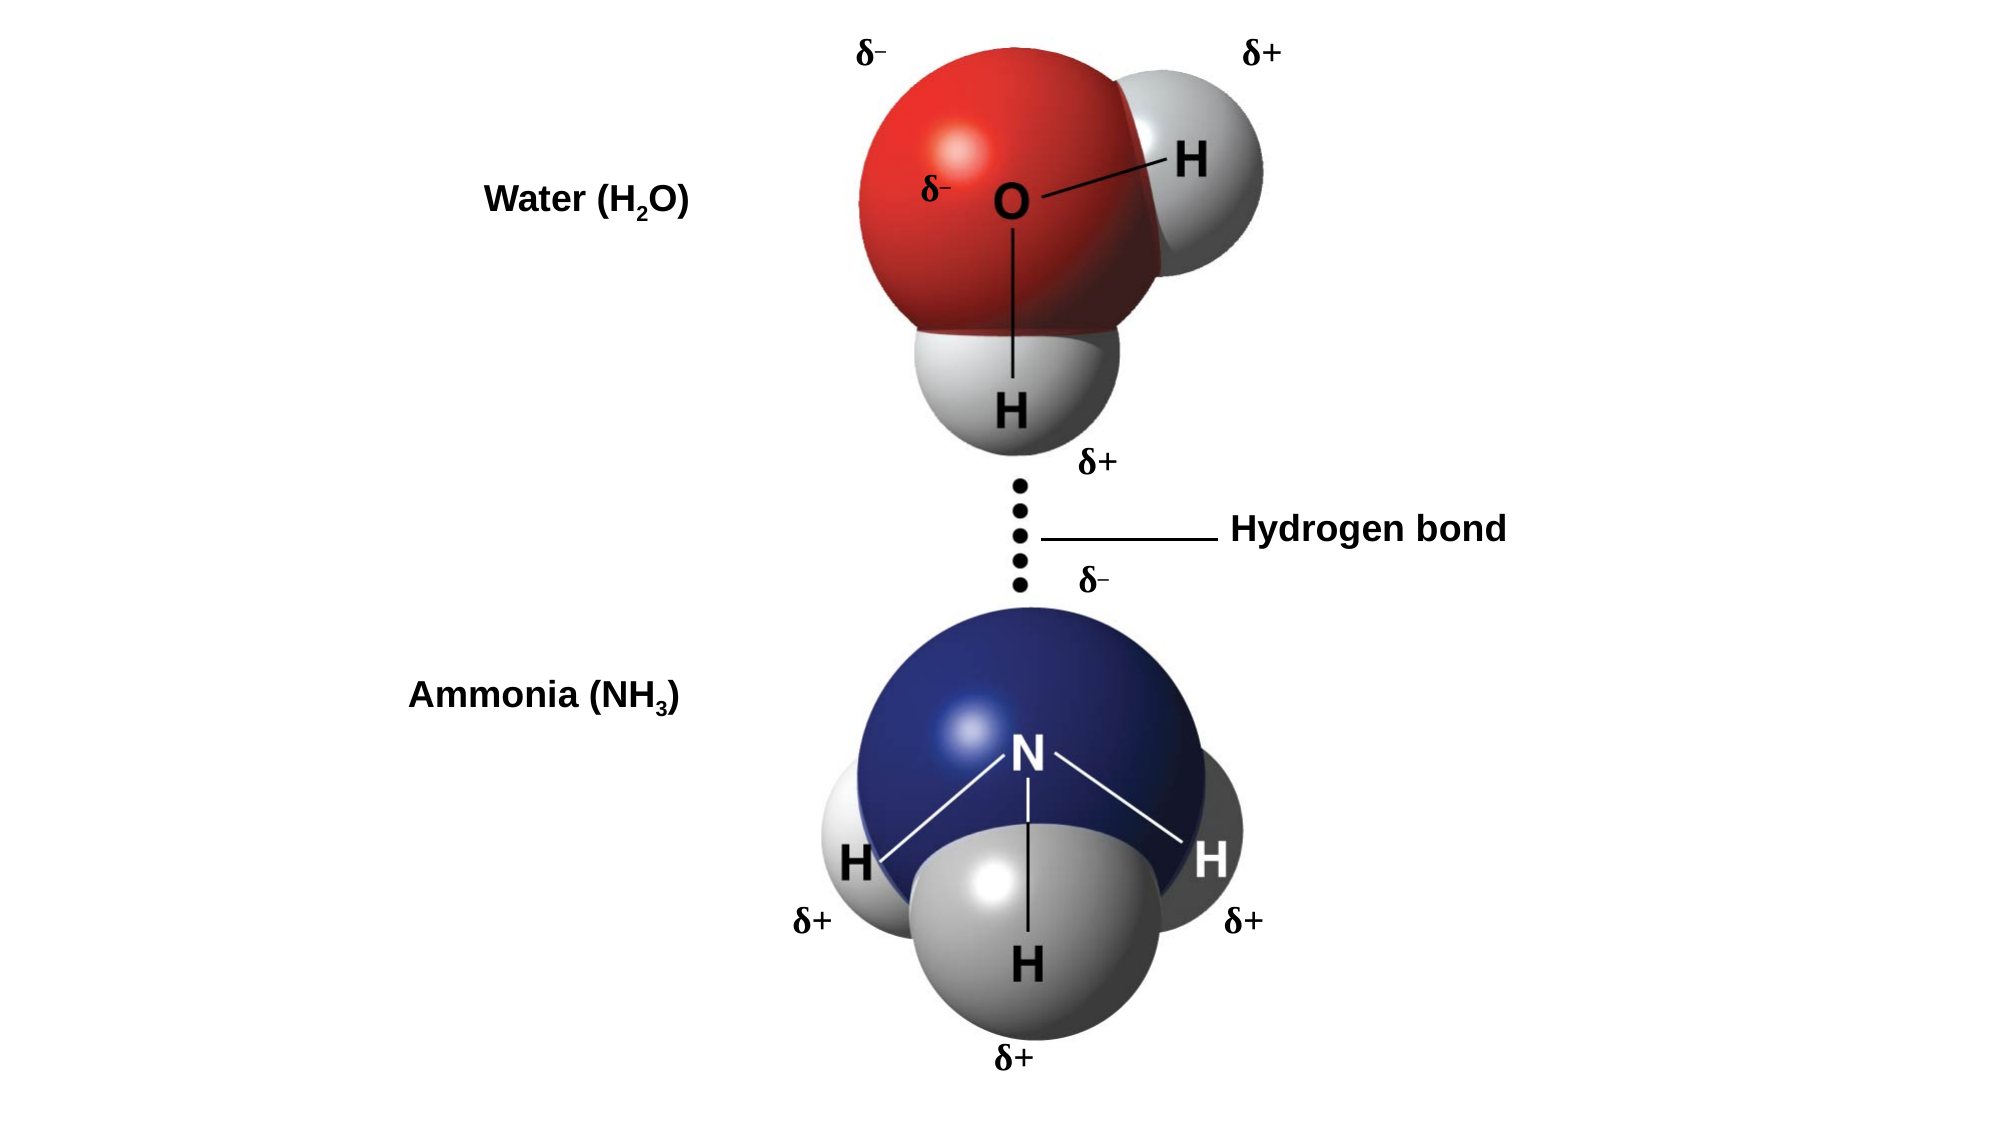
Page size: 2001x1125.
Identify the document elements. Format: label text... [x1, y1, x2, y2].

text_box δ– [855, 27, 896, 34]
picture [397, 34, 1602, 1091]
text_box δ+ [1241, 27, 1283, 34]
